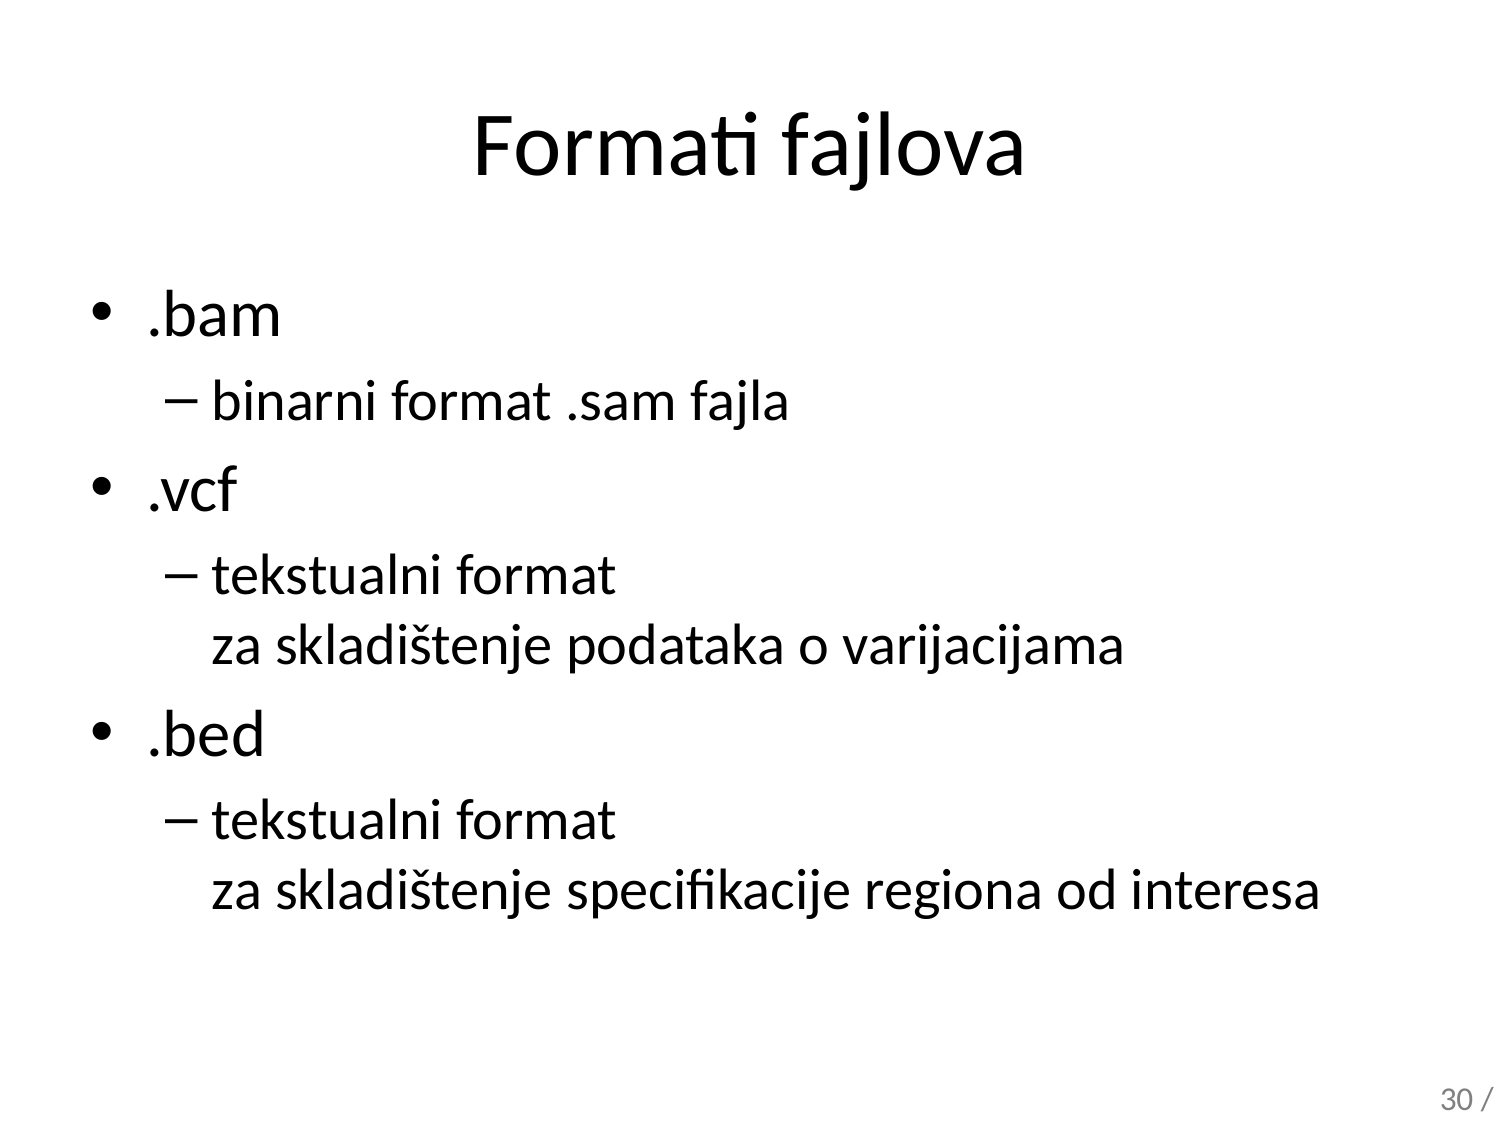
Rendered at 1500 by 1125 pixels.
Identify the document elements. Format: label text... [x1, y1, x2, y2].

list .bam binarni format .sam fajla .vcf tekstualni format za skladištenje podataka o varijacijama .bed tekstualni format za skladištenje specifikacije regiona od interesa [75, 262, 1425, 1005]
title Formati fajlova [75, 45, 1425, 233]
